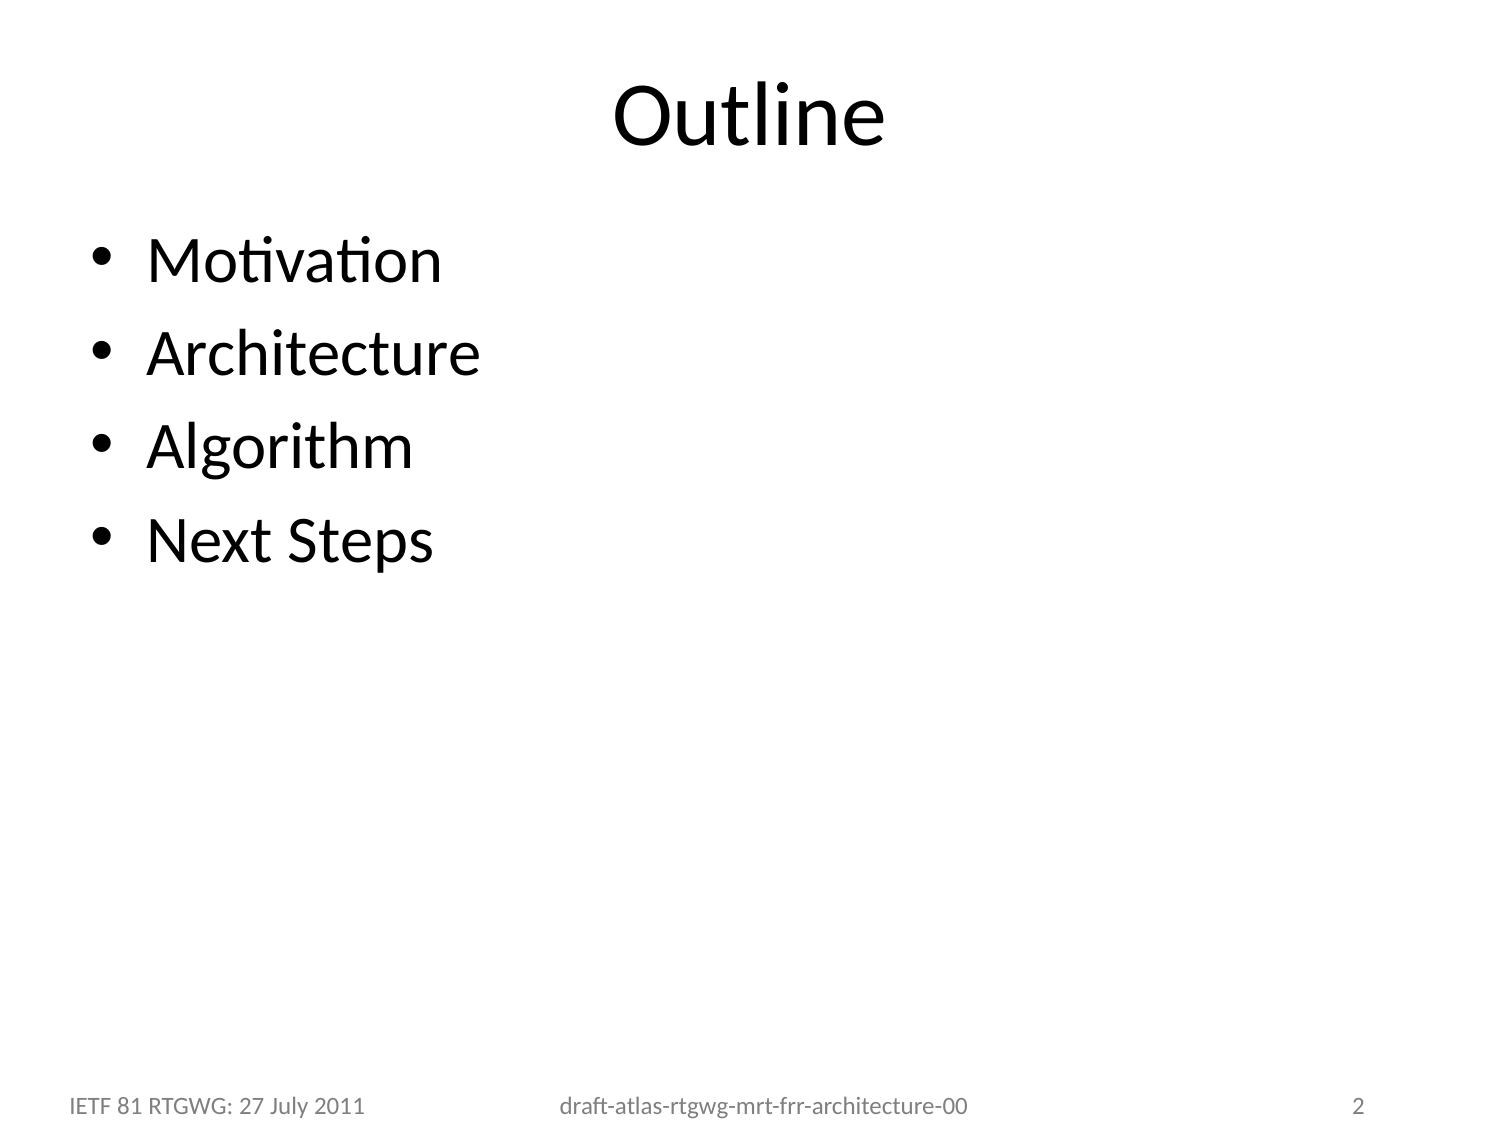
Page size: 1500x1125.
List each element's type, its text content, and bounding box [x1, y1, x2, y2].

list Motivation Architecture Algorithm Next Steps [75, 208, 1425, 1005]
title Outline [75, 45, 1425, 173]
